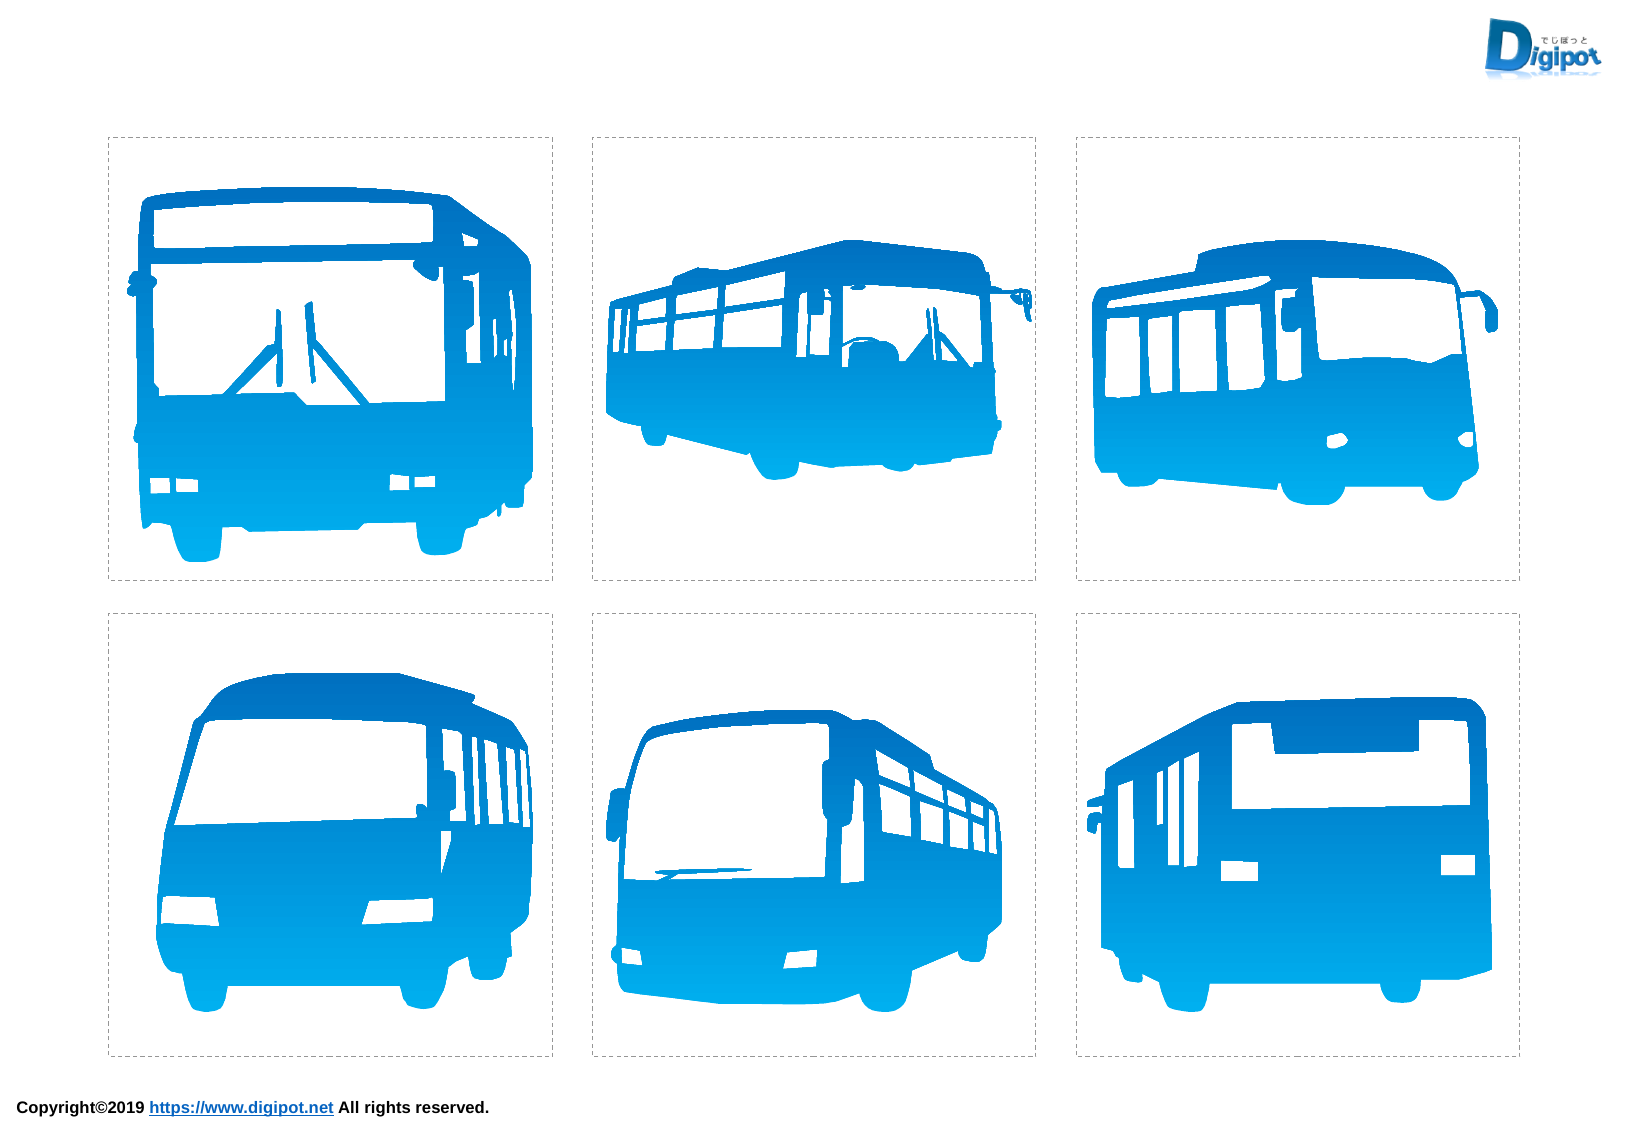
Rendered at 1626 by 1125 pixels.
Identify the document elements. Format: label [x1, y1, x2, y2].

text_box [1091, 240, 1498, 506]
text_box [606, 709, 1003, 1012]
picture [1485, 18, 1602, 82]
text_box [1086, 696, 1493, 1012]
text_box [127, 187, 534, 563]
text_box [155, 673, 534, 1012]
text_box [606, 240, 1032, 480]
